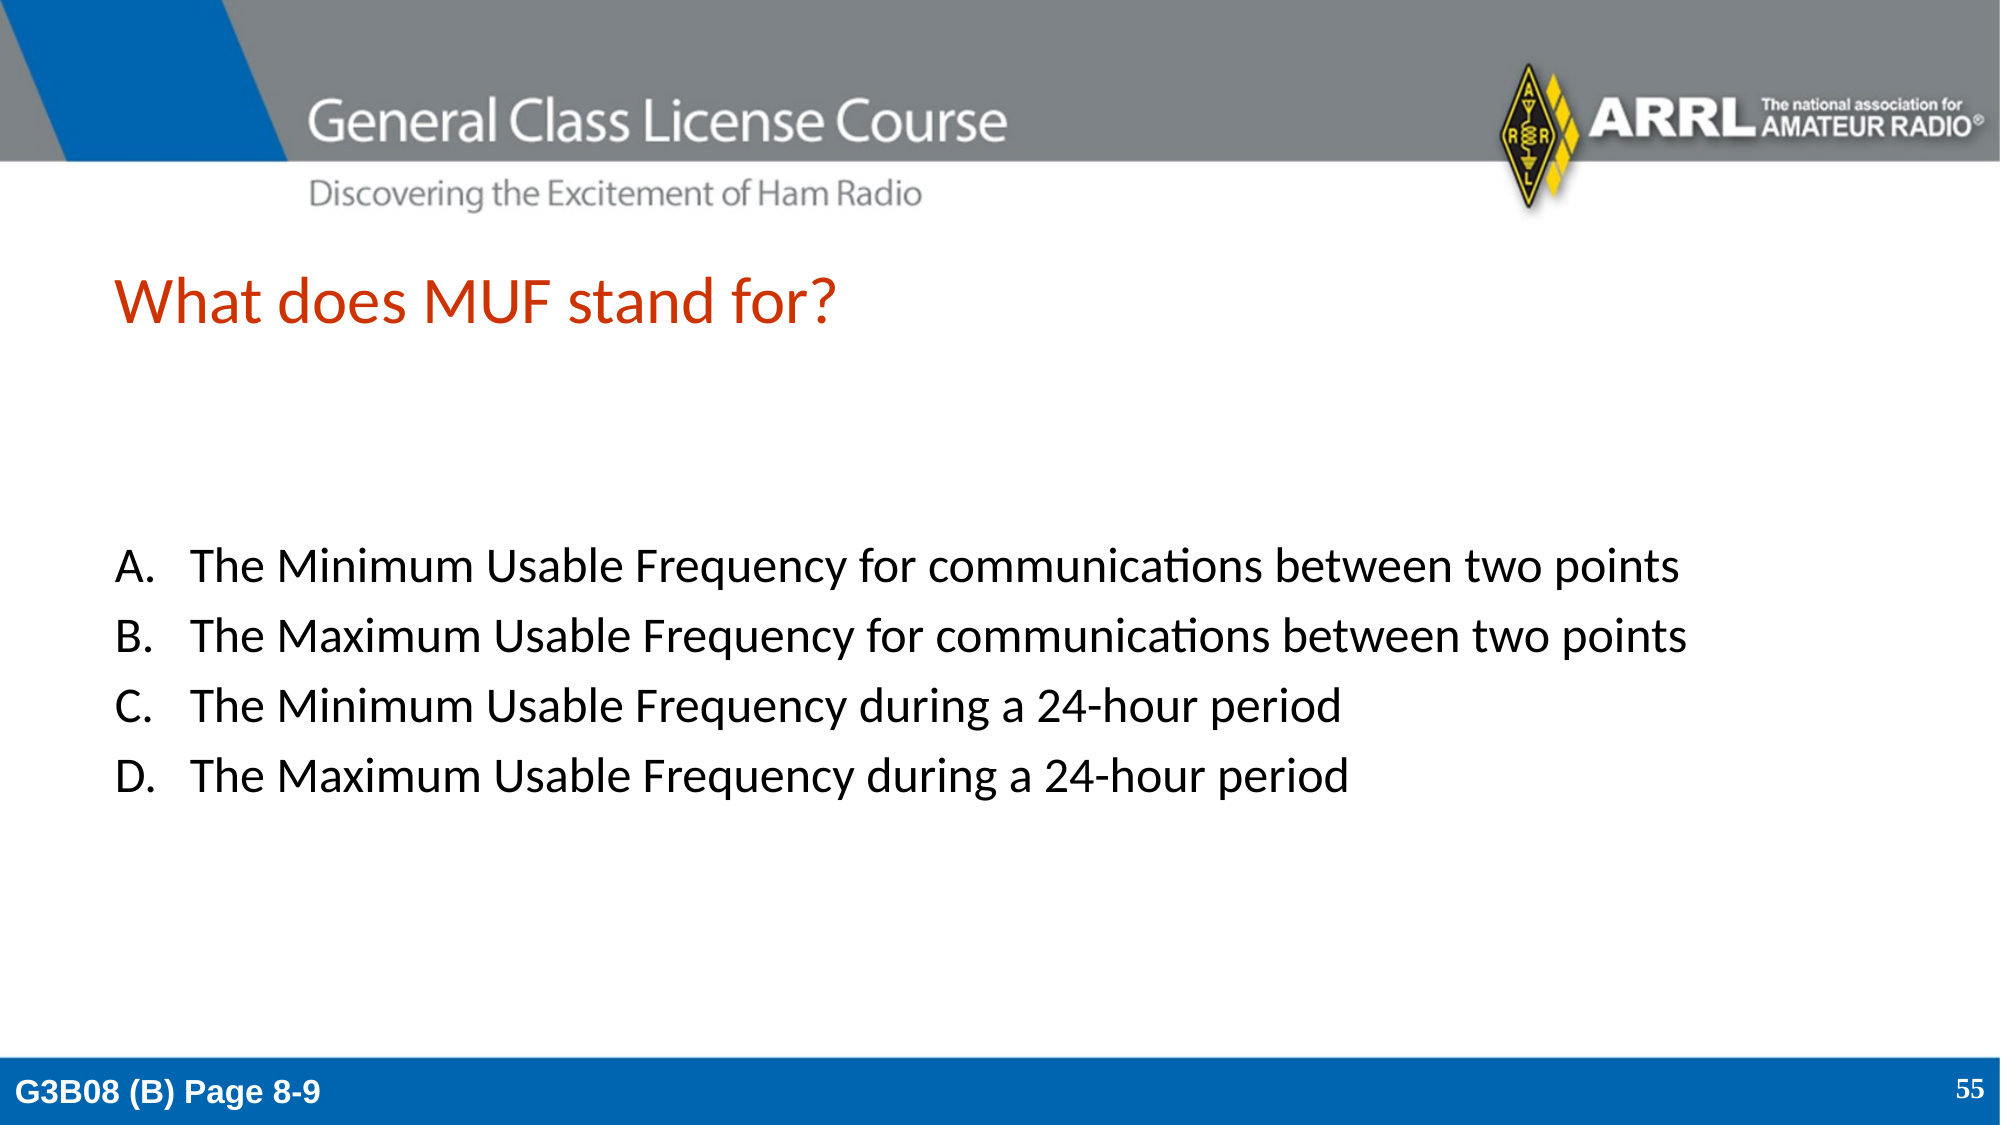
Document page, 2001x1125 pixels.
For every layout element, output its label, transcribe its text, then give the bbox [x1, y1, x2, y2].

picture [0, 0, 2001, 1125]
title What does MUF stand for? [99, 249, 1900, 468]
text_box 55 [1875, 1062, 2000, 1113]
list The Minimum Usable Frequency for communications between two points The Maximum Usable Frequency for communications between two points The Minimum Usable Frequency during a 24-hour period The Maximum Usable Frequency during a 24-hour period [99, 525, 1900, 1005]
text_box G3B08 (B) Page 8-9 [0, 1062, 1313, 1118]
